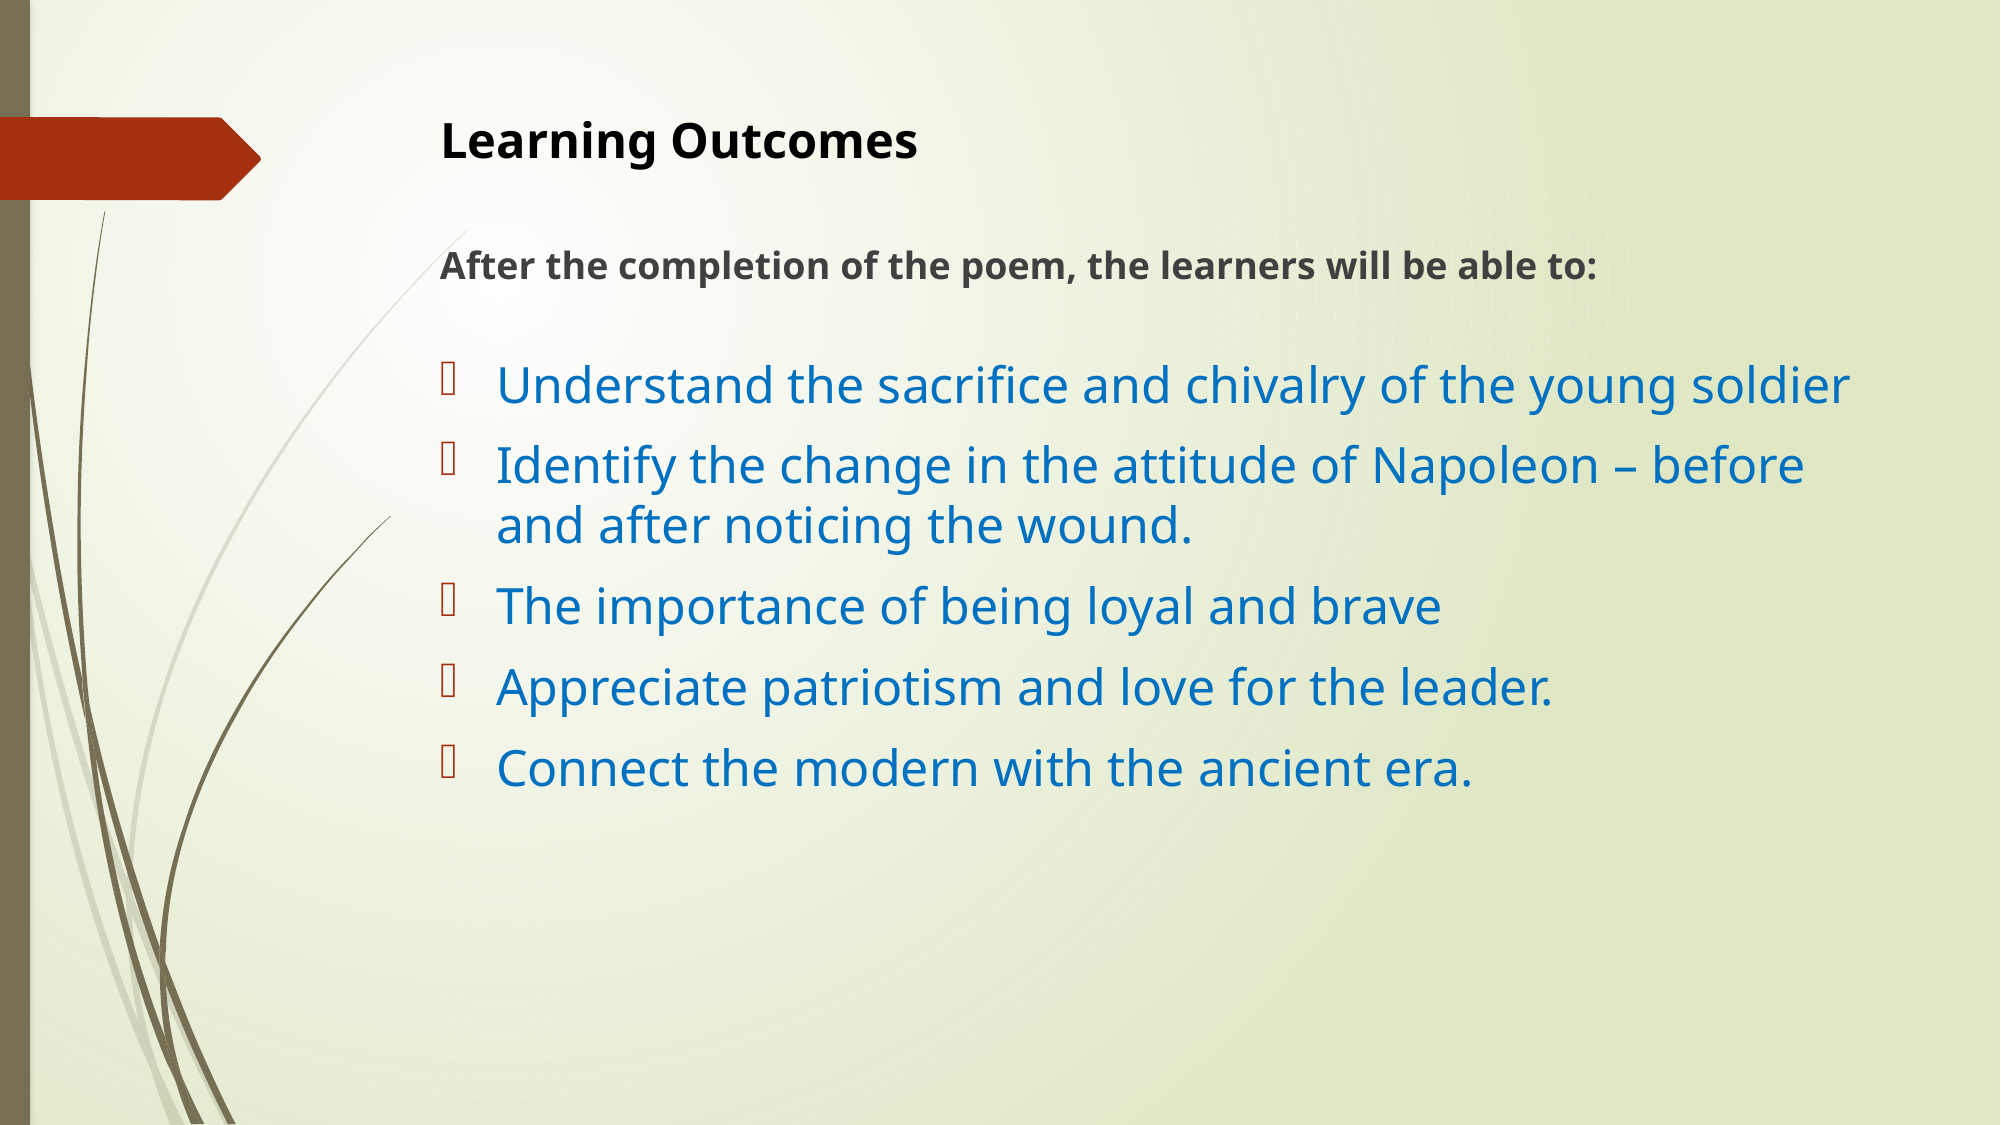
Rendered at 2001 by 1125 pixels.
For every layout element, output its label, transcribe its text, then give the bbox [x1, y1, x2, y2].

list After the completion of the poem, the learners will be able to: Understand the sacrifice and chivalry of the young soldier Identify the change in the attitude of Napoleon – before and after noticing the wound. The importance of being loyal and brave Appreciate patriotism and love for the leader. Connect the modern with the ancient era. [424, 234, 1888, 970]
title Learning Outcomes [425, 102, 1888, 234]
